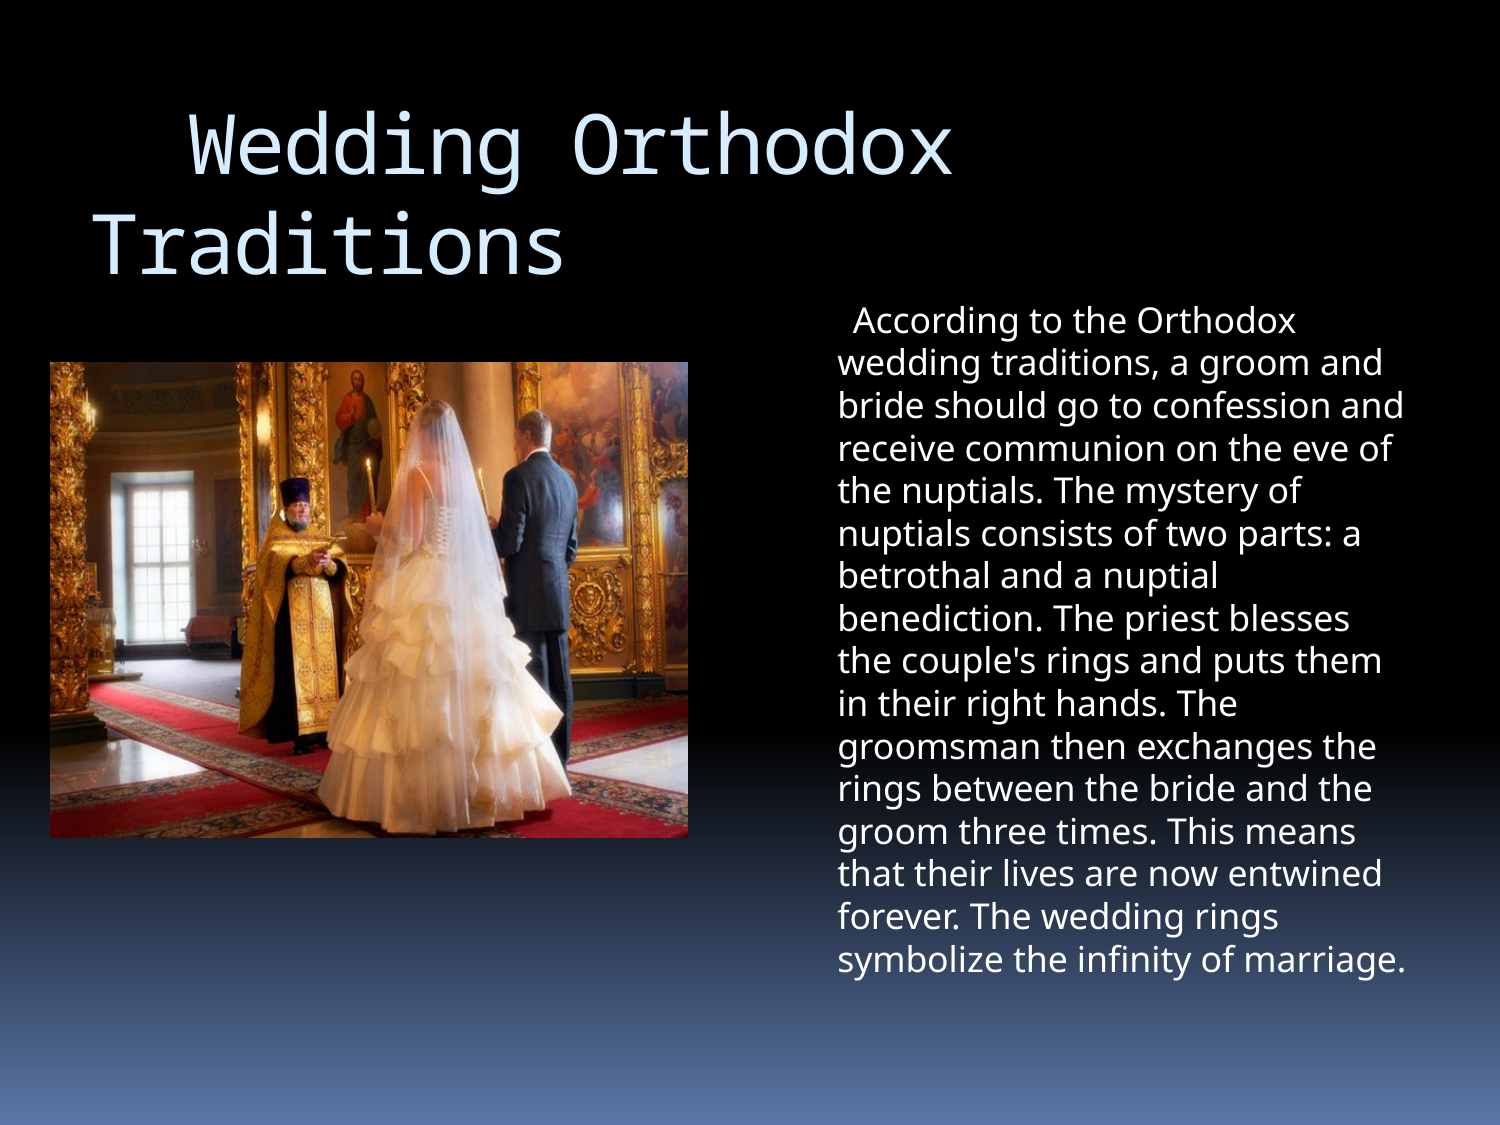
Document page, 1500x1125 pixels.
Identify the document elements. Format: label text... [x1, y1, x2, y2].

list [49, 362, 688, 838]
list According to the Orthodox wedding traditions, a groom and bride should go to confession and receive communion on the eve of the nuptials. The mystery of nuptials consists of two parts: a betrothal and a nuptial benediction. The priest blesses the couple's rings and puts them in their right hands. The groomsman then exchanges the rings between the bride and the groom three times. This means that their lives are now entwined forever. The wedding rings symbolize the infinity of marriage. [763, 290, 1427, 1033]
title Wedding Orthodox Traditions [75, 83, 1425, 234]
